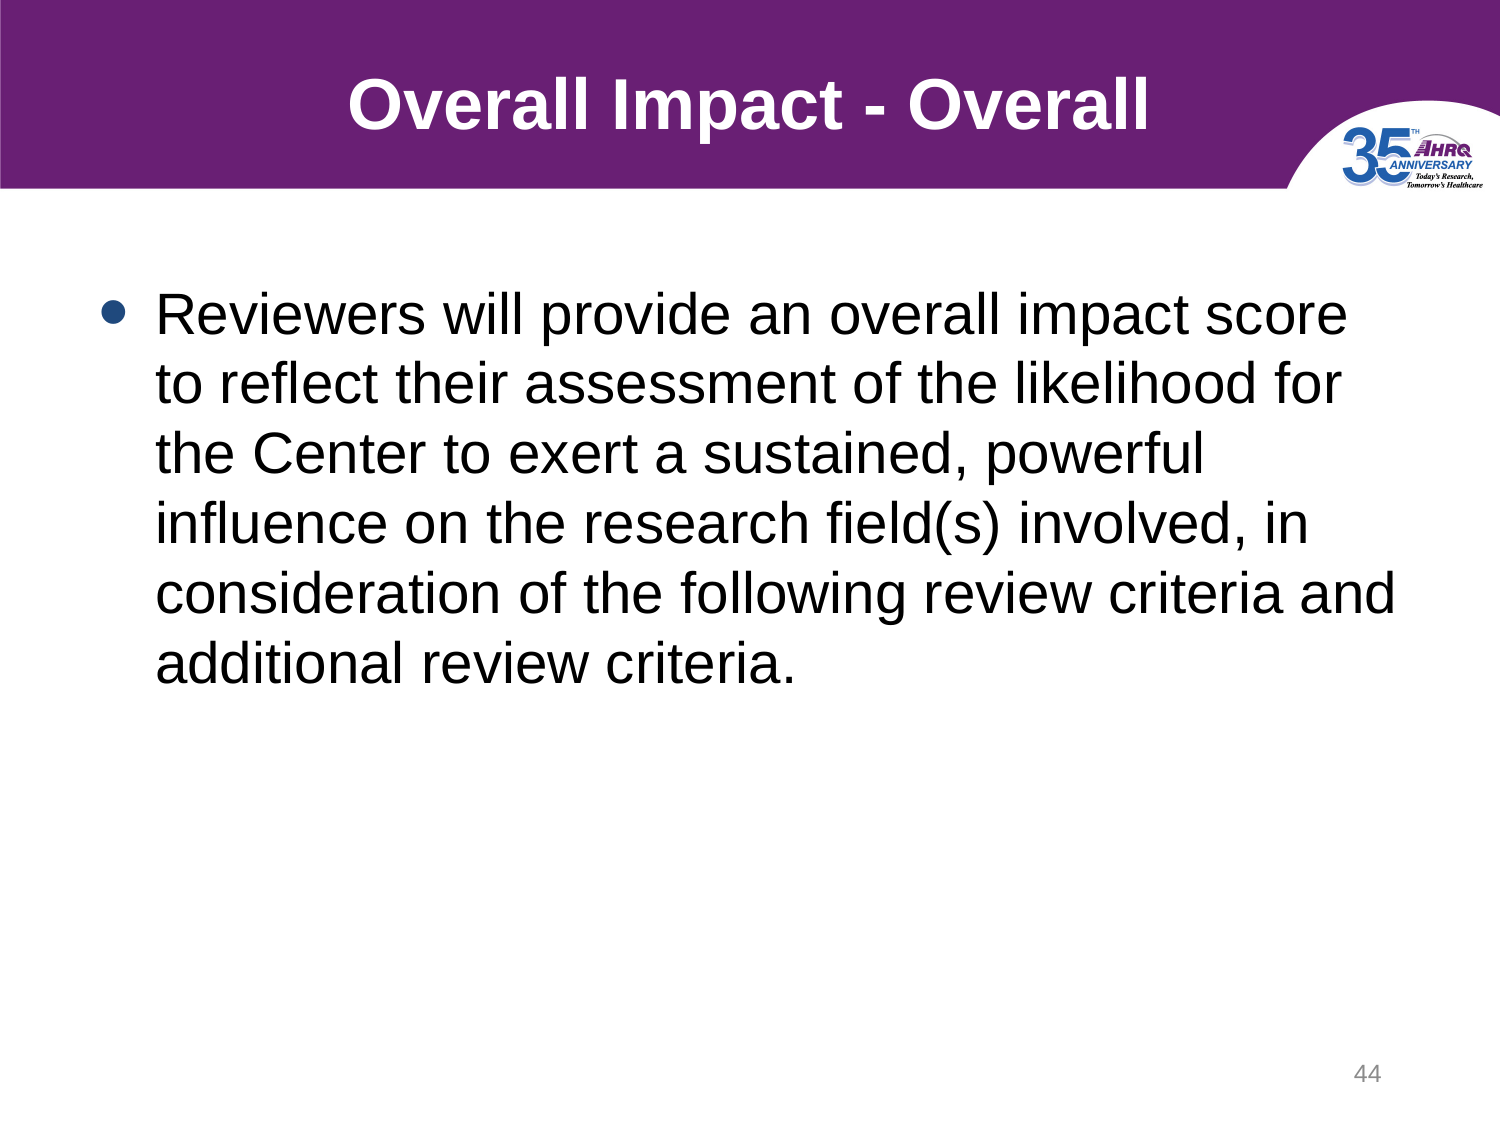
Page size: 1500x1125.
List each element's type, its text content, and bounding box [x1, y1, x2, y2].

slide_number 44 [1059, 1042, 1397, 1103]
picture [0, 0, 1500, 1125]
title Overall Impact - Overall [206, 50, 1294, 152]
list Reviewers will provide an overall impact score to reflect their assessment of the likelihood for the Center to exert a sustained, powerful influence on the research field(s) involved, in consideration of the following review criteria and additional review criteria. [83, 268, 1417, 1011]
